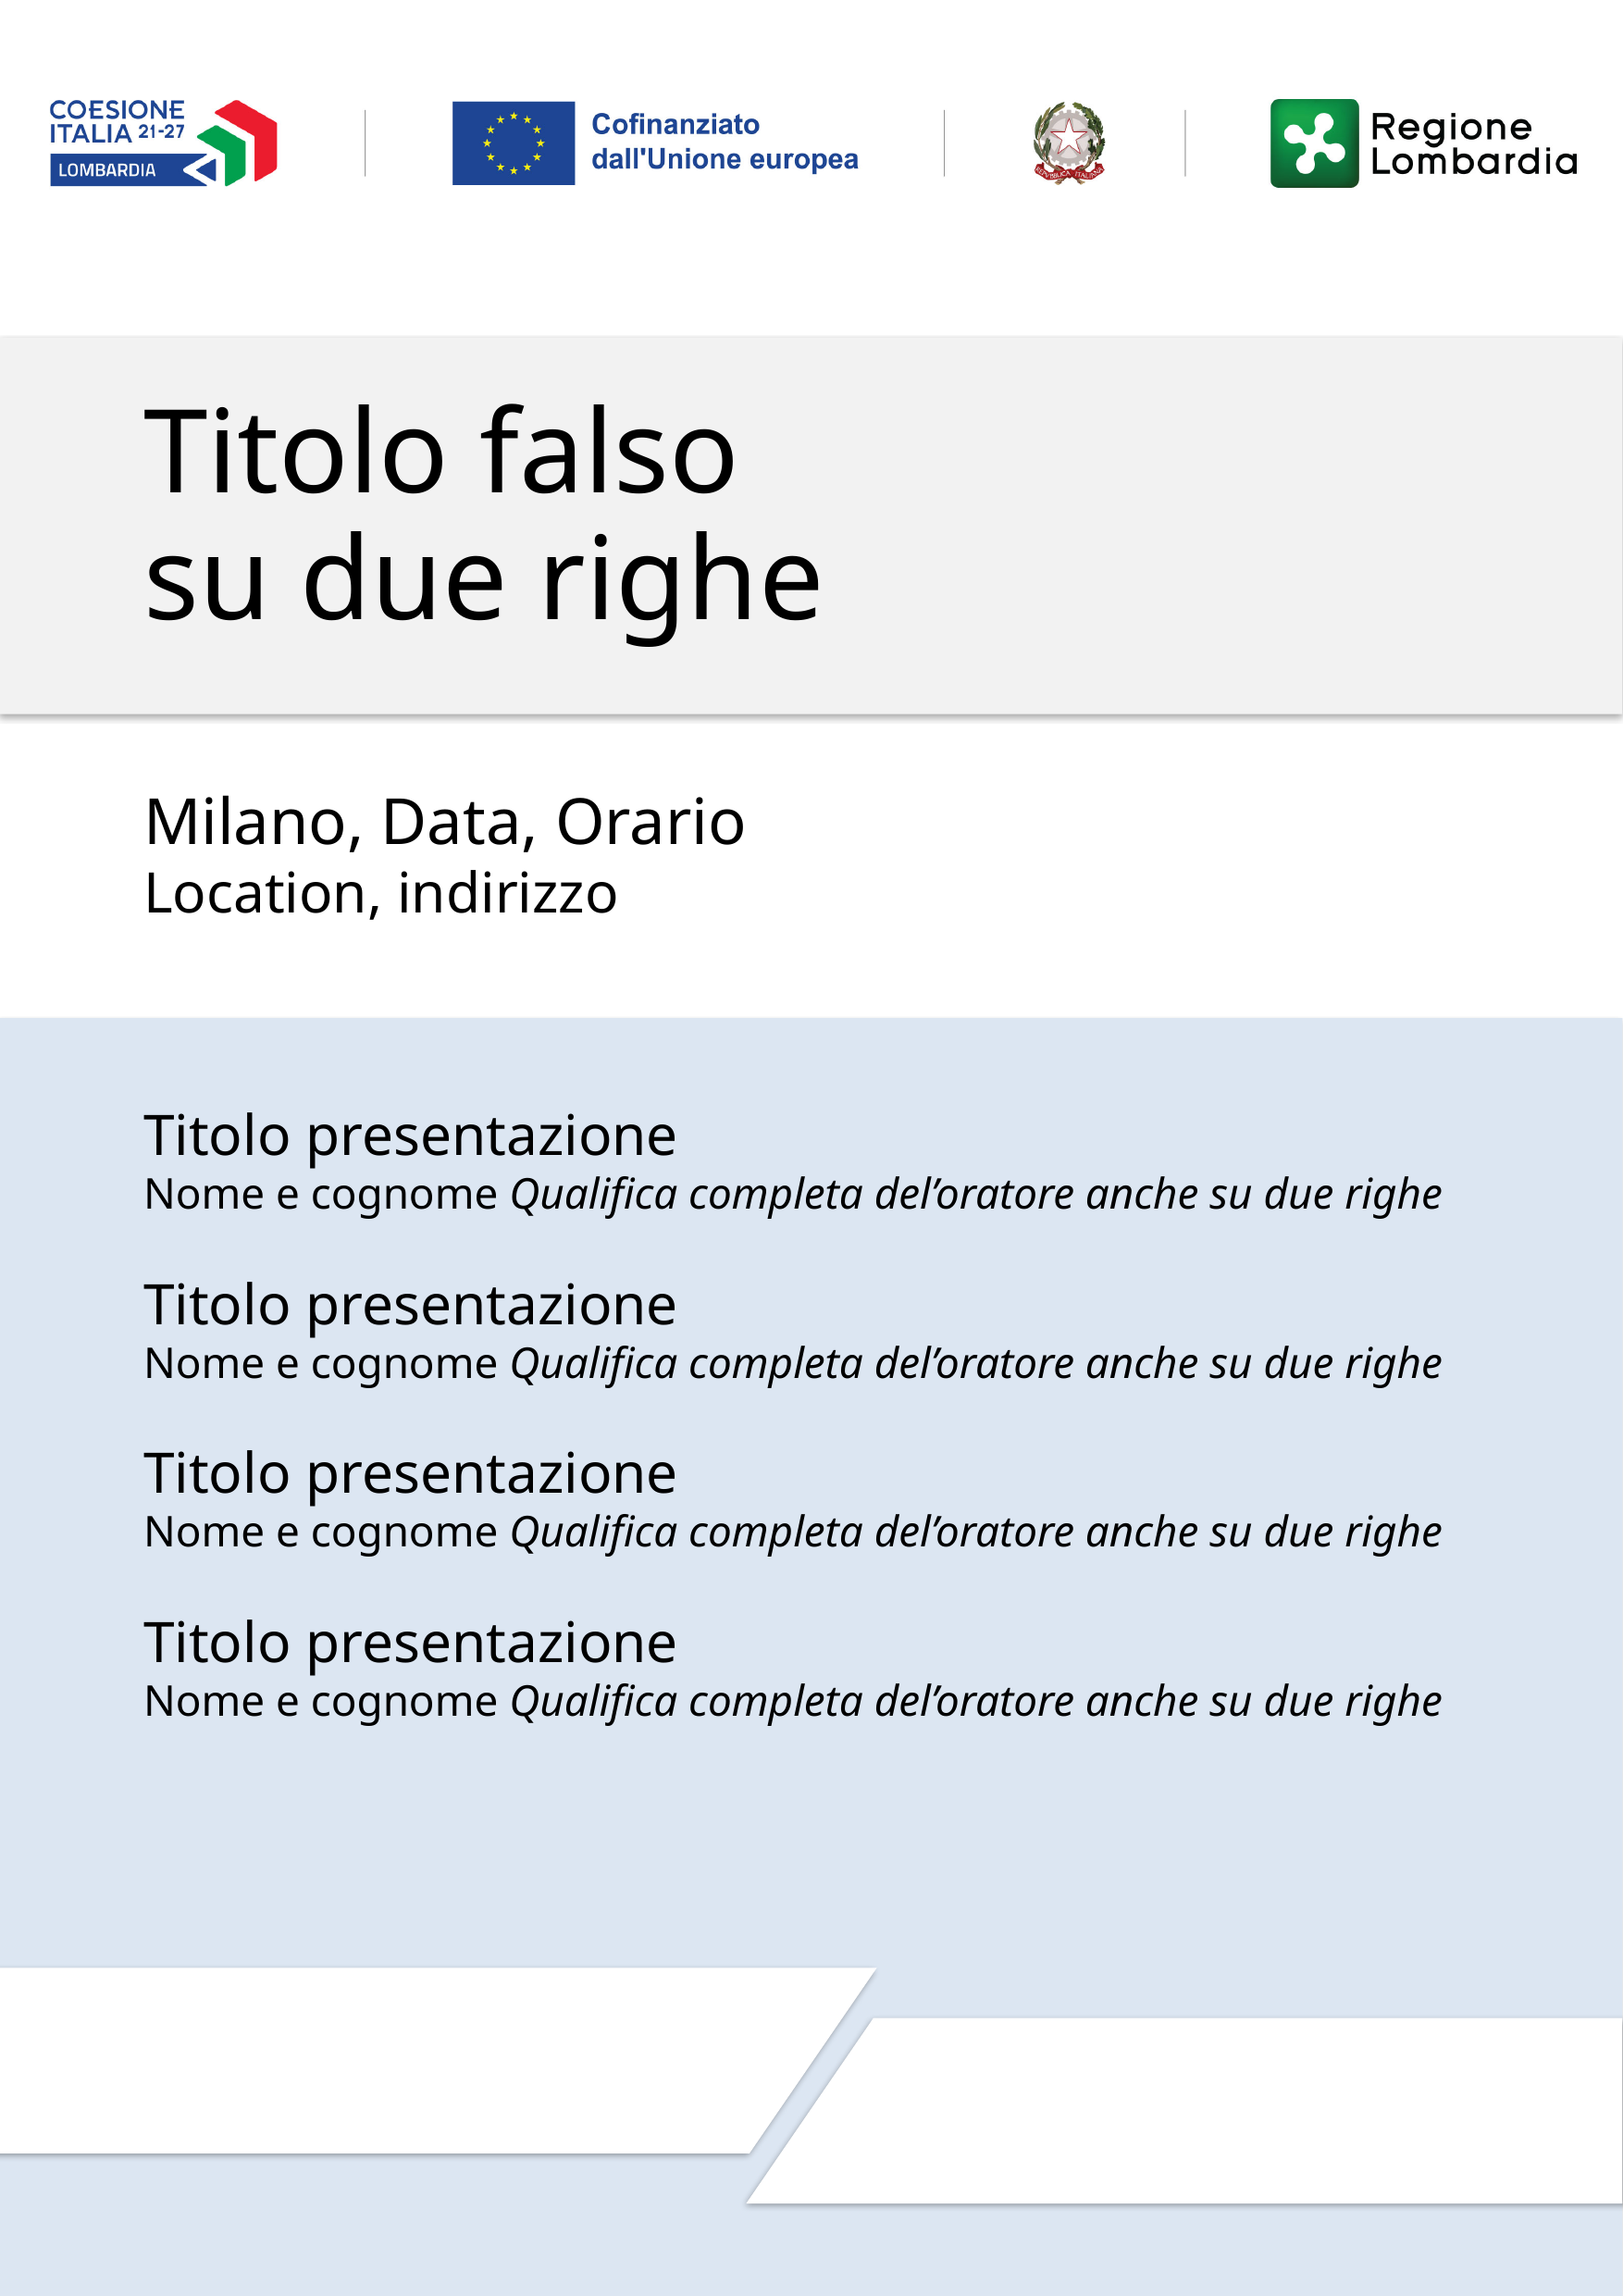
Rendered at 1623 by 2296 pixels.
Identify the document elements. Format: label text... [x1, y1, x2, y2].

text_box Titolo falso su due righe [143, 389, 1233, 643]
picture [0, 51, 1623, 232]
text_box [745, 2017, 1623, 2204]
text_box Milano, Data, Orario Location, indirizzo [143, 780, 1233, 925]
text_box [0, 337, 1623, 714]
text_box [0, 1017, 1623, 2296]
text_box Titolo presentazione Nome e cognome Qualifica completa del’oratore anche su due righe Titolo presentazione Nome e cognome Qualifica completa del’oratore anche su due righe Titolo presentazione Nome e cognome Qualifica completa del’oratore anche su due righe Titolo presentazione Nome e cognome Qualifica completa del’oratore anche su due righe [143, 1099, 1495, 1725]
text_box [0, 1967, 878, 2154]
